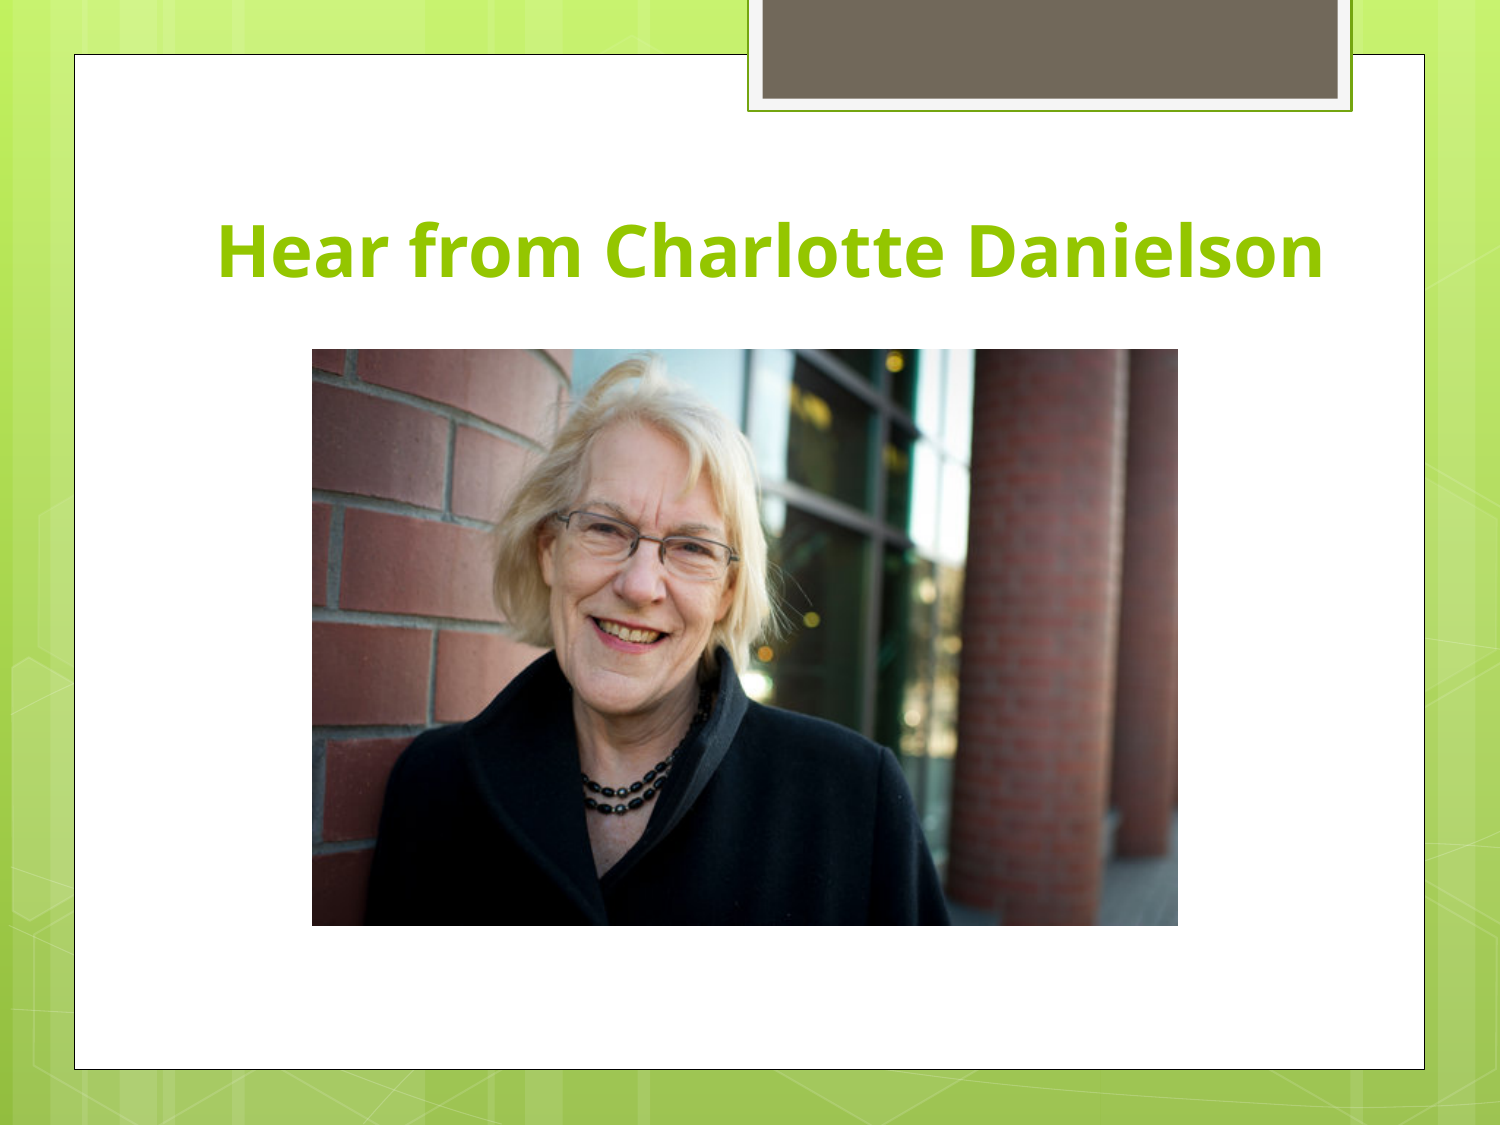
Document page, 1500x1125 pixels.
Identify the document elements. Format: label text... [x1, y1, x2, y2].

title Hear from Charlotte Danielson [200, 112, 1353, 300]
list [312, 349, 1178, 926]
